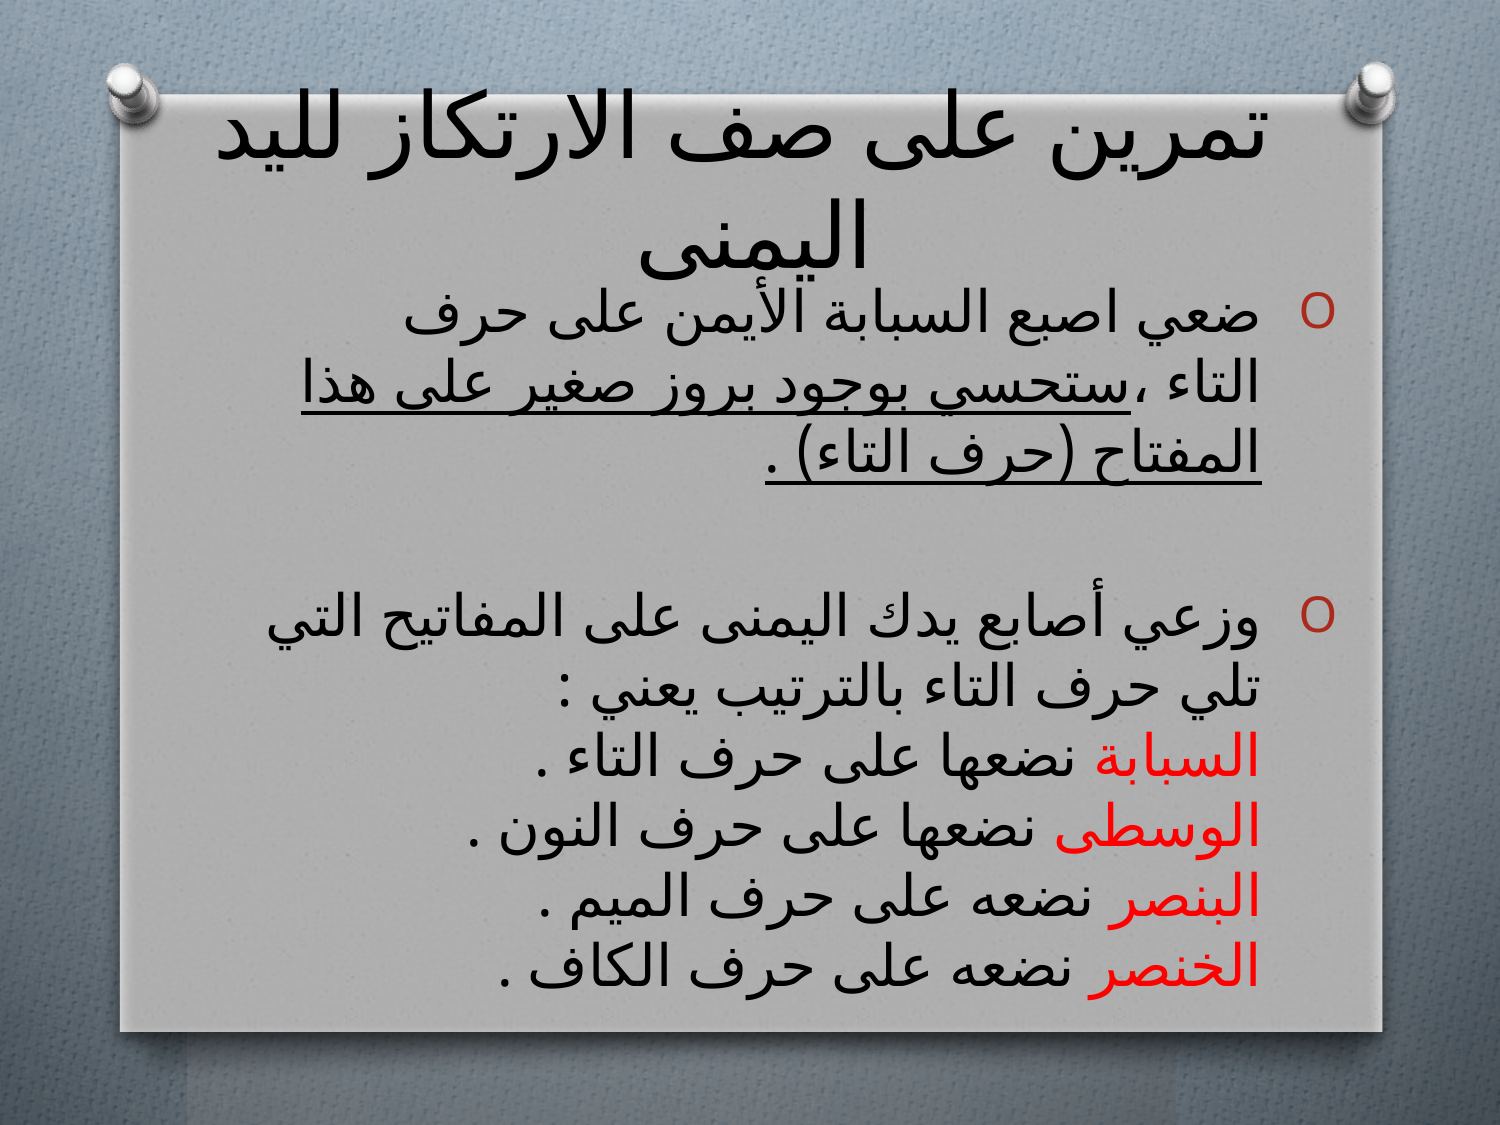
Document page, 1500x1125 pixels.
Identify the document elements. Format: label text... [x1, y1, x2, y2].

picture [75, 29, 198, 153]
title تمرين على صف الارتكاز لليد اليمنى [171, 78, 1314, 267]
picture [1317, 35, 1439, 156]
list ضعي اصبع السبابة الأيمن على حرف التاء ،ستحسي بوجود بروز صغير على هذا المفتاح (حرف التاء) . وزعي أصابع يدك اليمنى على المفاتيح التي تلي حرف التاء بالترتيب يعني : السبابة نضعها على حرف التاء . الوسطى نضعها على حرف النون . البنصر نضعه على حرف الميم . الخنصر نضعه على حرف الكاف . [159, 267, 1353, 965]
